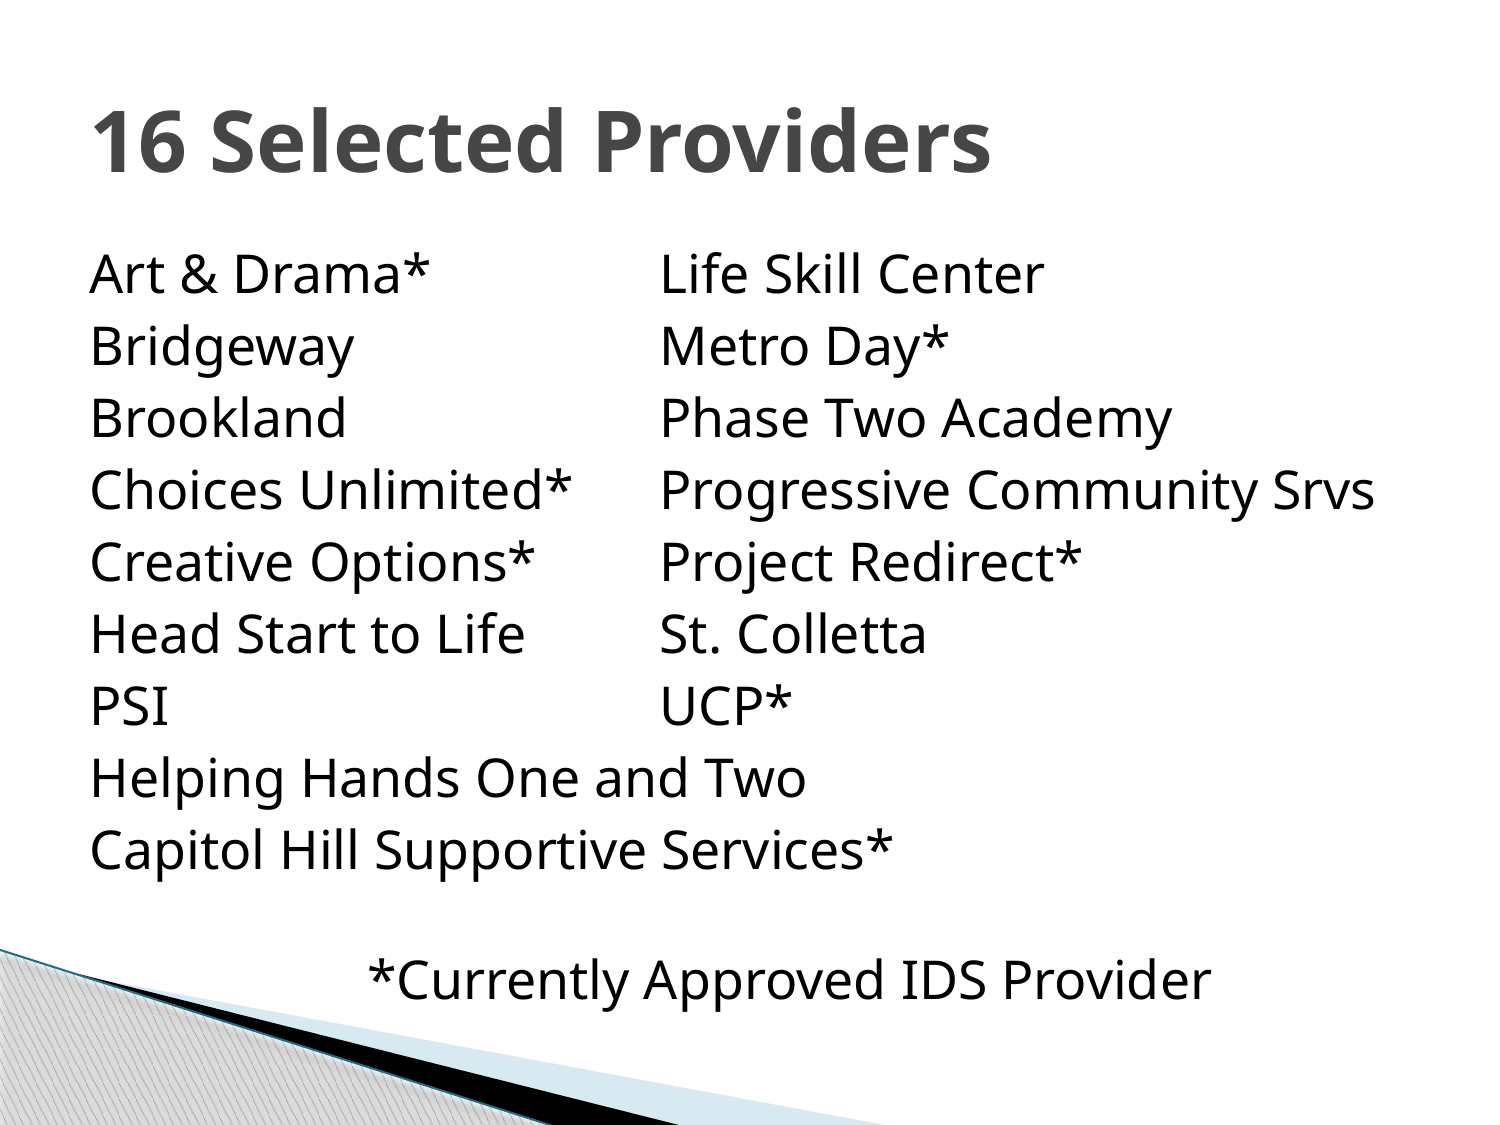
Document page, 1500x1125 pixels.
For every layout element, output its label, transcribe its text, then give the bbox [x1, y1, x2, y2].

title 16 Selected Providers [75, 45, 1425, 232]
list Art & Drama* Life Skill Center Bridgeway Metro Day* Brookland Phase Two Academy Choices Unlimited* Progressive Community Srvs Creative Options* Project Redirect* Head Start to Life St. Colletta PSI UCP* Helping Hands One and Two Capitol Hill Supportive Services* *Currently Approved IDS Provider [75, 232, 1488, 1025]
